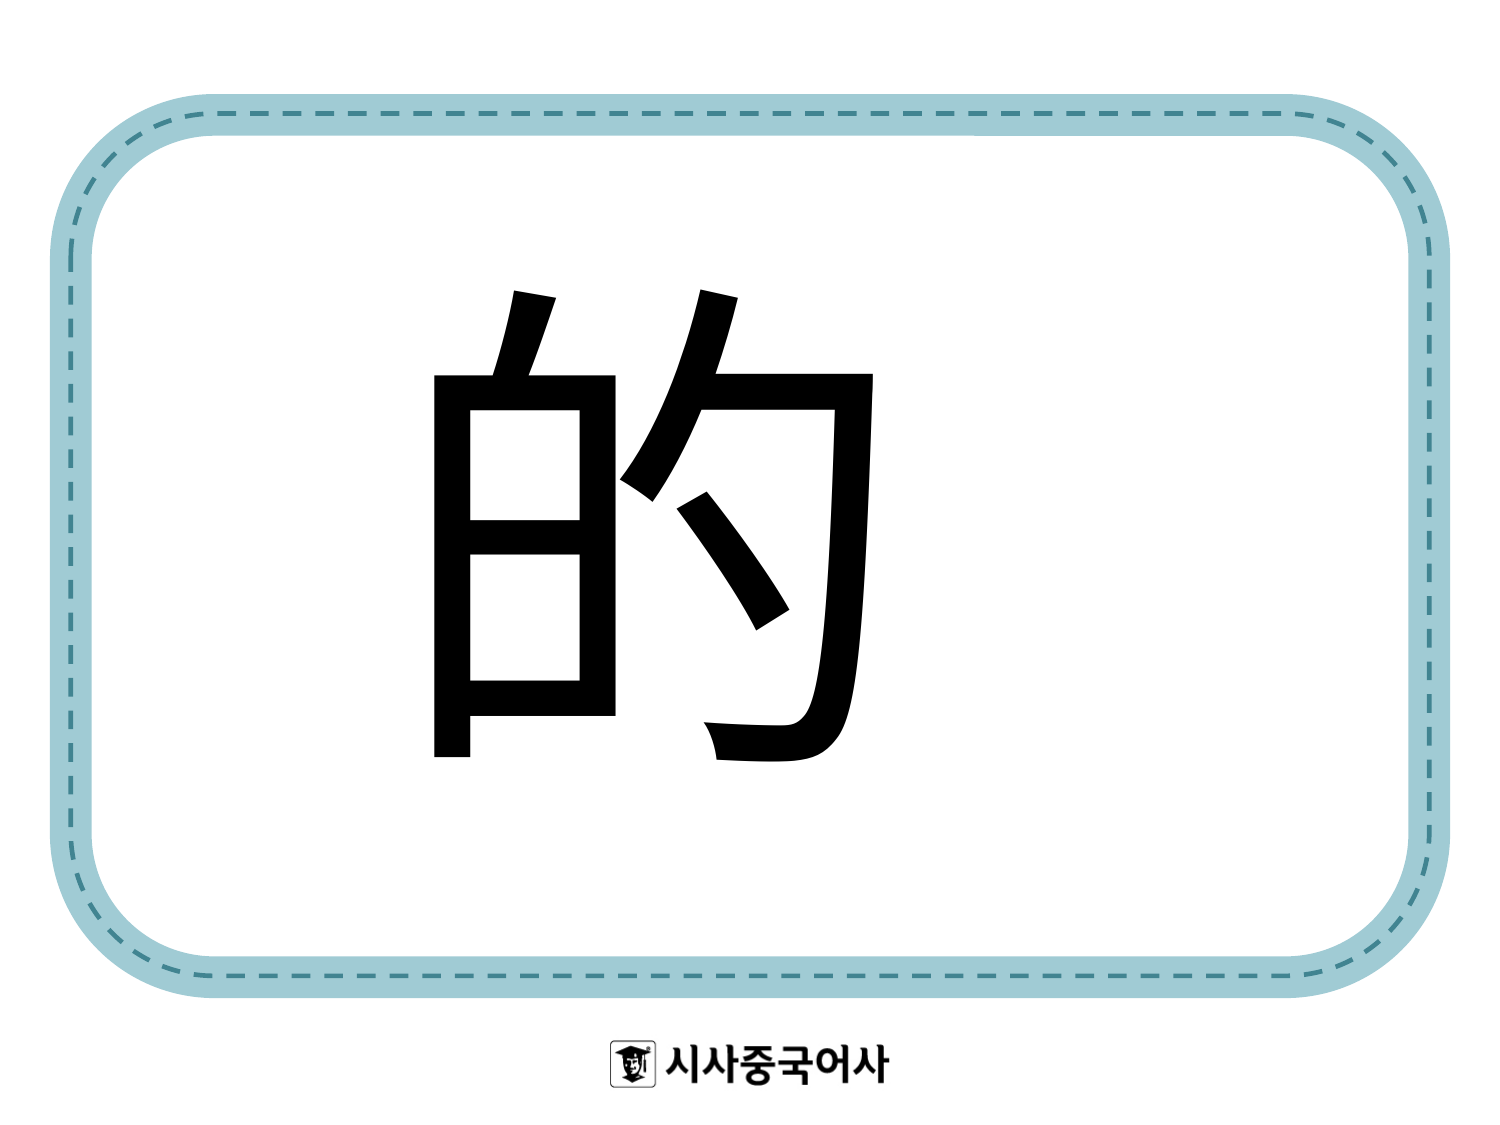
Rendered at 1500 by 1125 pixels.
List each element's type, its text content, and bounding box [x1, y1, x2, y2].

text_box 的 [145, 189, 1354, 853]
picture [602, 1034, 898, 1094]
